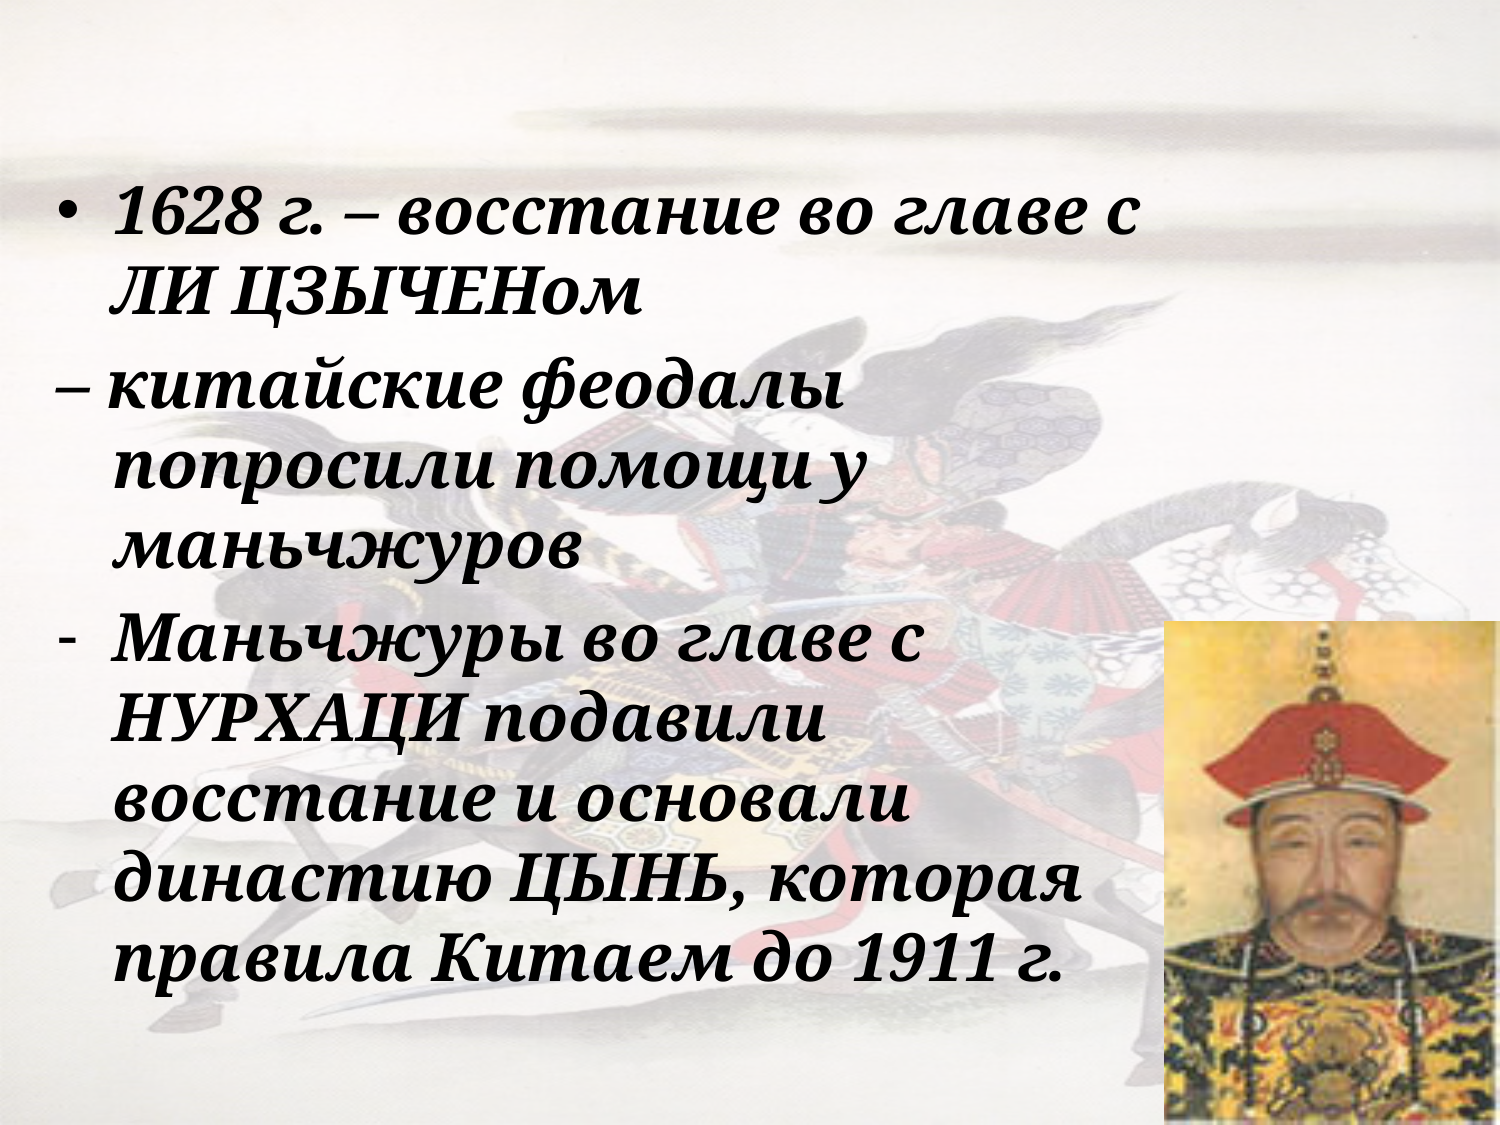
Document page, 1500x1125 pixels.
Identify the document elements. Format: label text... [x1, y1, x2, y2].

picture [1164, 621, 1500, 1125]
list 1628 г. – восстание во главе с ЛИ ЦЗЫЧЕНом – китайские феодалы попросили помощи у маньчжуров Маньчжуры во главе с НУРХАЦИ подавили восстание и основали династию ЦЫНЬ, которая правила Китаем до 1911 г. [41, 160, 1223, 1071]
